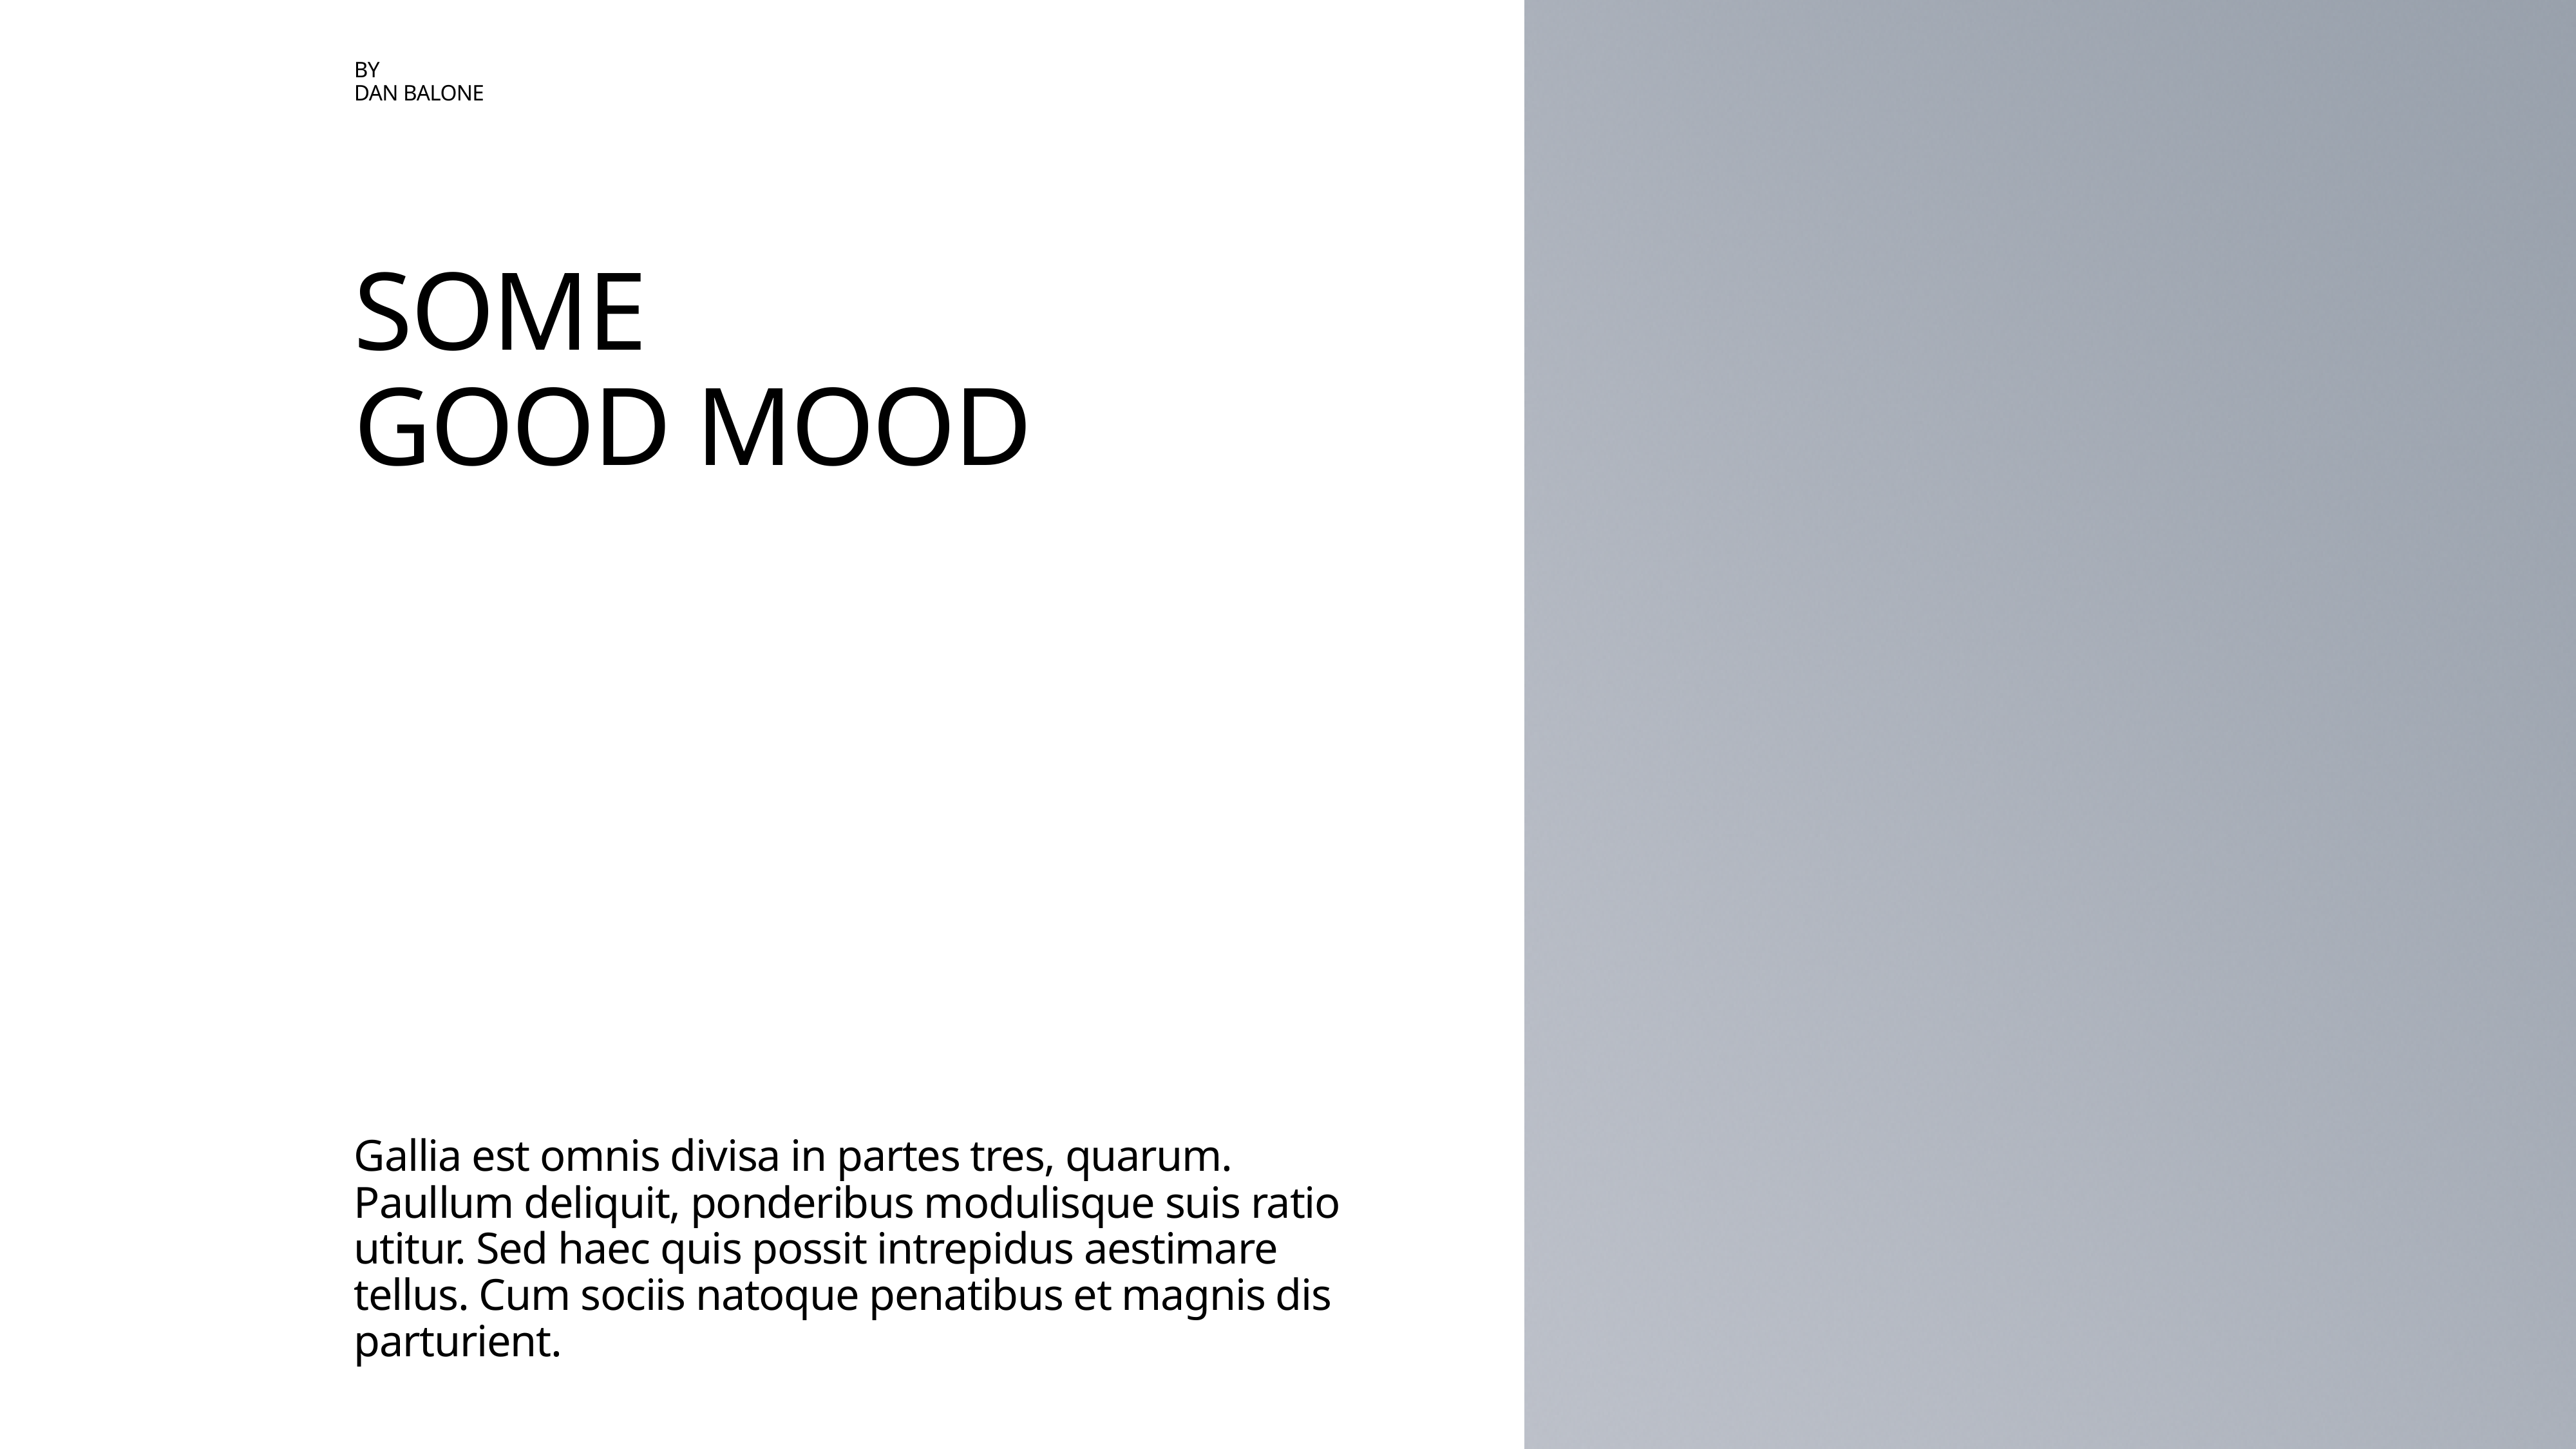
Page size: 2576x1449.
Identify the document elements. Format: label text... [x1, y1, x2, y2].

list SOME GOOD MOOD [348, 232, 1401, 514]
picture [1524, 0, 2576, 1449]
list Gallia est omnis divisa in partes tres, quarum. Paullum deliquit, ponderibus modulisque suis ratio utitur. Sed haec quis possit intrepidus aestimare tellus. Cum sociis natoque penatibus et magnis dis parturient. [348, 1043, 1401, 1372]
